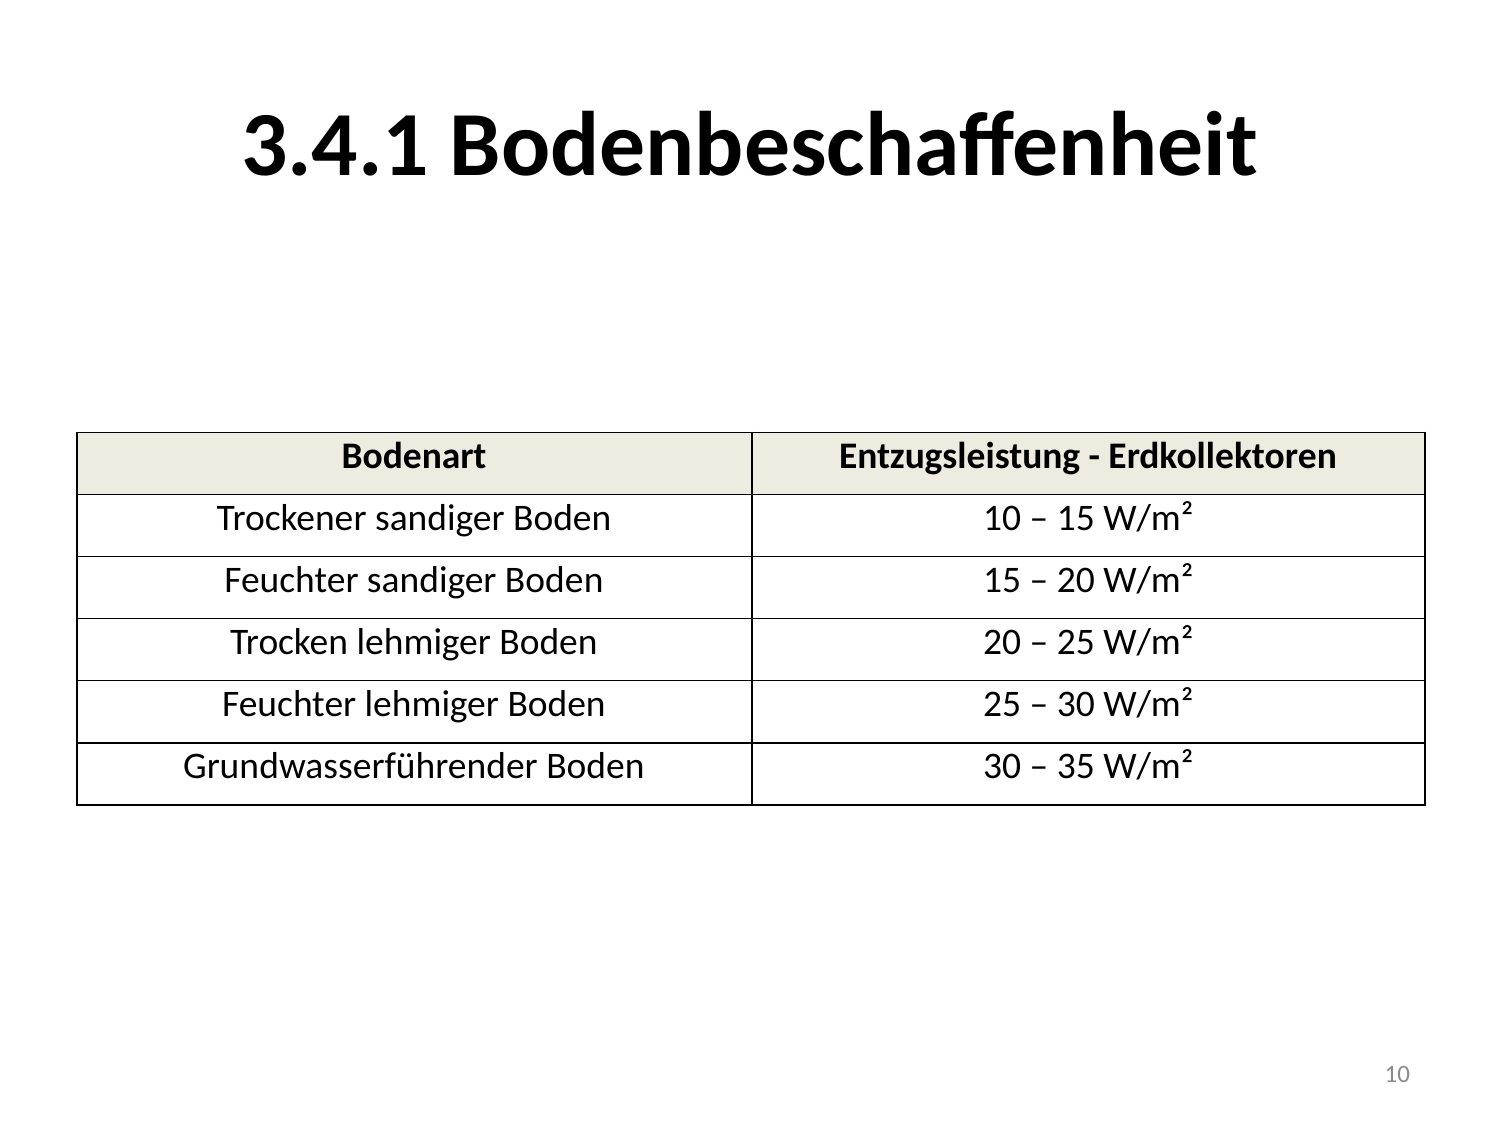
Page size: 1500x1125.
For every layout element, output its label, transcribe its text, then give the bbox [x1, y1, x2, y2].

table_cell Trocken lehmiger Boden [78, 619, 751, 680]
table_cell Feuchter lehmiger Boden [78, 681, 751, 742]
table_header Bodenart [78, 433, 751, 494]
title 3.4.1 Bodenbeschaffenheit [75, 45, 1425, 233]
table_cell 20 – 25 W/m² [753, 619, 1424, 680]
table_cell 15 – 20 W/m² [753, 557, 1424, 618]
table_header Entzugsleistung - Erdkollektoren [753, 433, 1424, 494]
table_cell Trockener sandiger Boden [78, 495, 751, 556]
table_cell 25 – 30 W/m² [753, 681, 1424, 742]
table_cell 30 – 35 W/m² [753, 744, 1424, 804]
table_cell Feuchter sandiger Boden [78, 557, 751, 618]
table_cell Grundwasserführender Boden [78, 744, 751, 804]
slide_number 10 [1074, 1042, 1425, 1103]
table_cell 10 – 15 W/m² [753, 495, 1424, 556]
